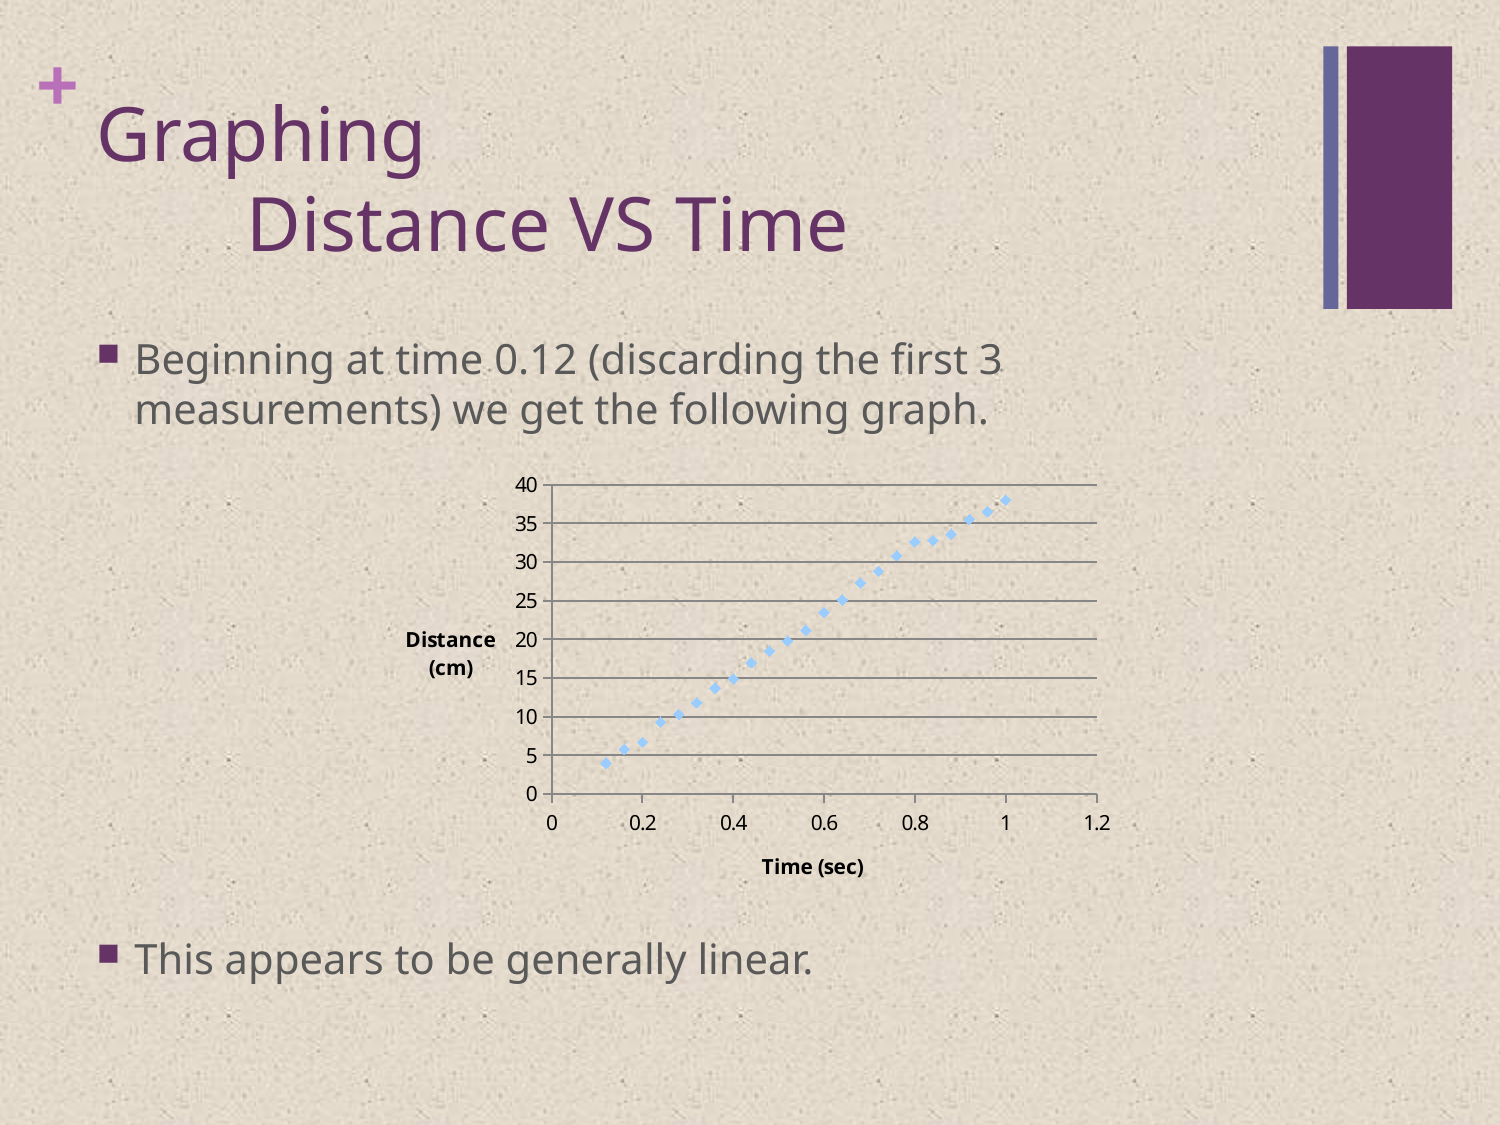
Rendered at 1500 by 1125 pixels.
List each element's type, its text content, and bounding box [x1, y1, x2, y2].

chart [374, 460, 1126, 912]
title Graphing Distance VS Time [81, 79, 1322, 263]
picture [0, 0, 1500, 1125]
list Beginning at time 0.12 (discarding the first 3 measurements) we get the following graph. This appears to be generally linear. [81, 324, 1322, 1005]
